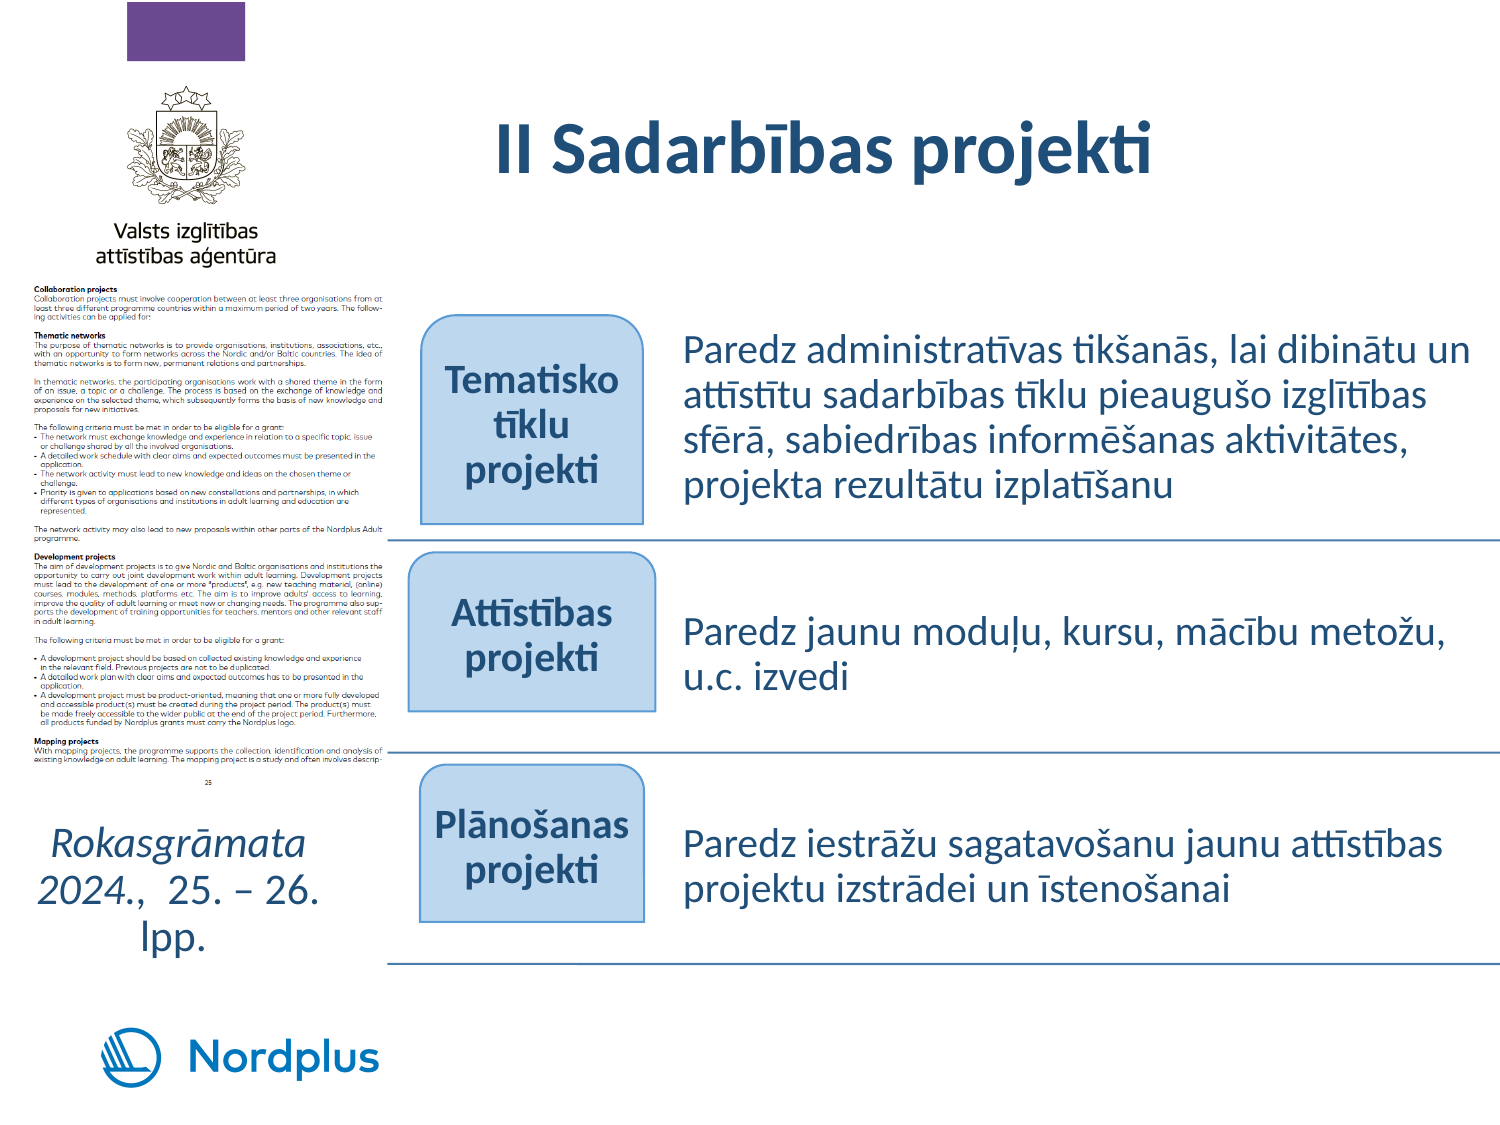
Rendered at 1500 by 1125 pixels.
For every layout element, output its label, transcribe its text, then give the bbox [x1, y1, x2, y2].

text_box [387, 277, 1500, 1002]
text_box Rokasgrāmata 2024., 25. – 26. lpp. [14, 812, 343, 980]
title II Sadarbības projekti [315, 41, 1334, 259]
picture [0, 0, 1500, 1125]
